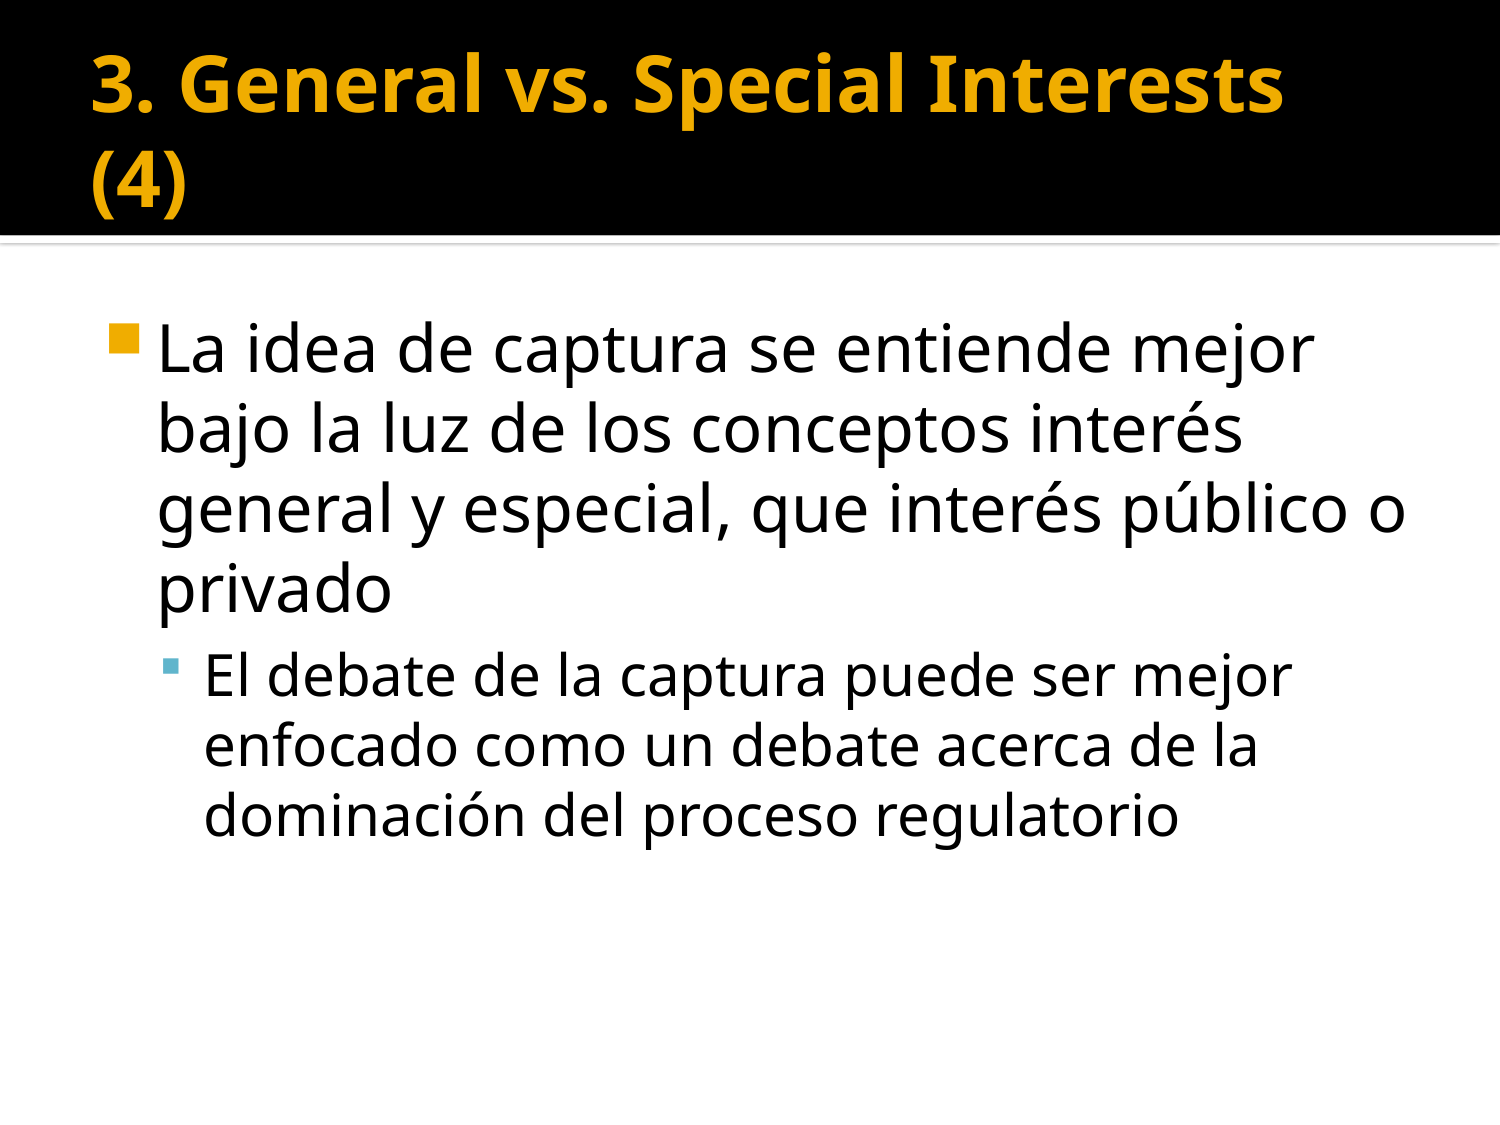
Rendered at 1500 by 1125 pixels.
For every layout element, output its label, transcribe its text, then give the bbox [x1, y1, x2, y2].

title 3. General vs. Special Interests (4) [75, 25, 1425, 231]
list La idea de captura se entiende mejor bajo la luz de los conceptos interés general y especial, que interés público o privado El debate de la captura puede ser mejor enfocado como un debate acerca de la dominación del proceso regulatorio [75, 291, 1425, 1050]
